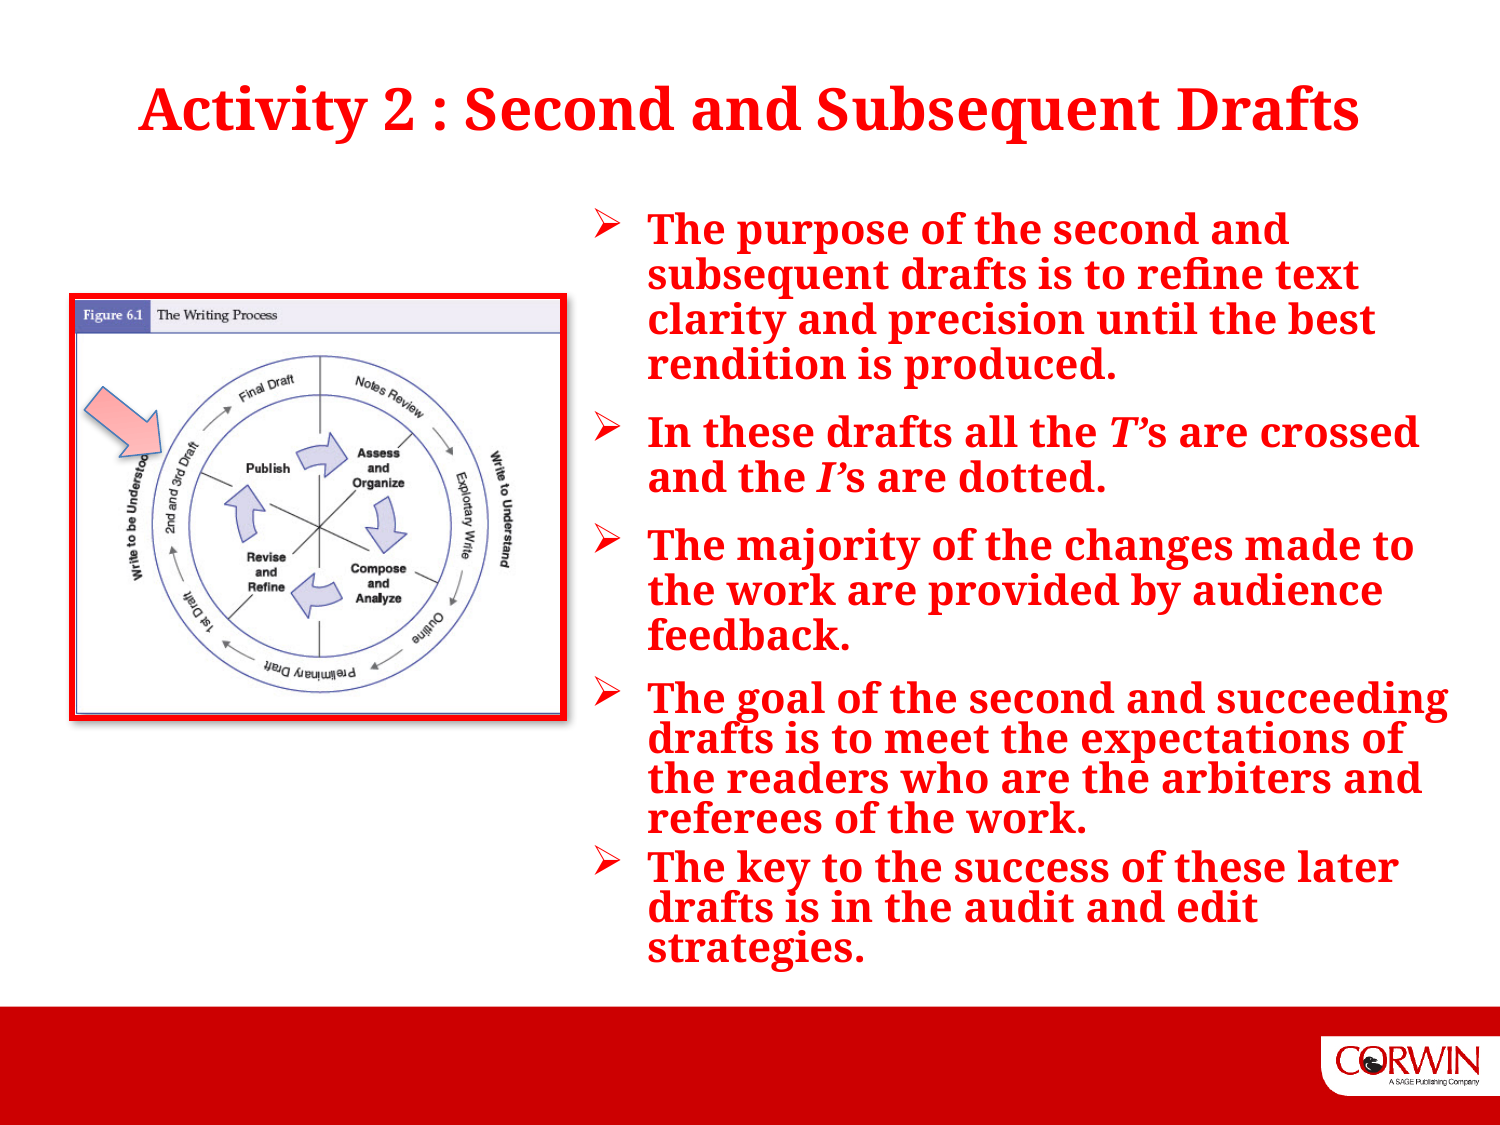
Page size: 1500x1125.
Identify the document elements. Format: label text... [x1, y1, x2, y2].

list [74, 299, 561, 715]
list The purpose of the second and subsequent drafts is to refine text clarity and precision until the best rendition is produced. In these drafts all the T’s are crossed and the I’s are dotted. The majority of the changes made to the work are provided by audience feedback. The goal of the second and succeeding drafts is to meet the expectations of the readers who are the arbiters and referees of the work. The key to the success of these later drafts is in the audit and edit strategies. [576, 200, 1468, 967]
picture [0, 0, 1500, 1125]
title Activity 2 : Second and Subsequent Drafts [75, 45, 1425, 170]
